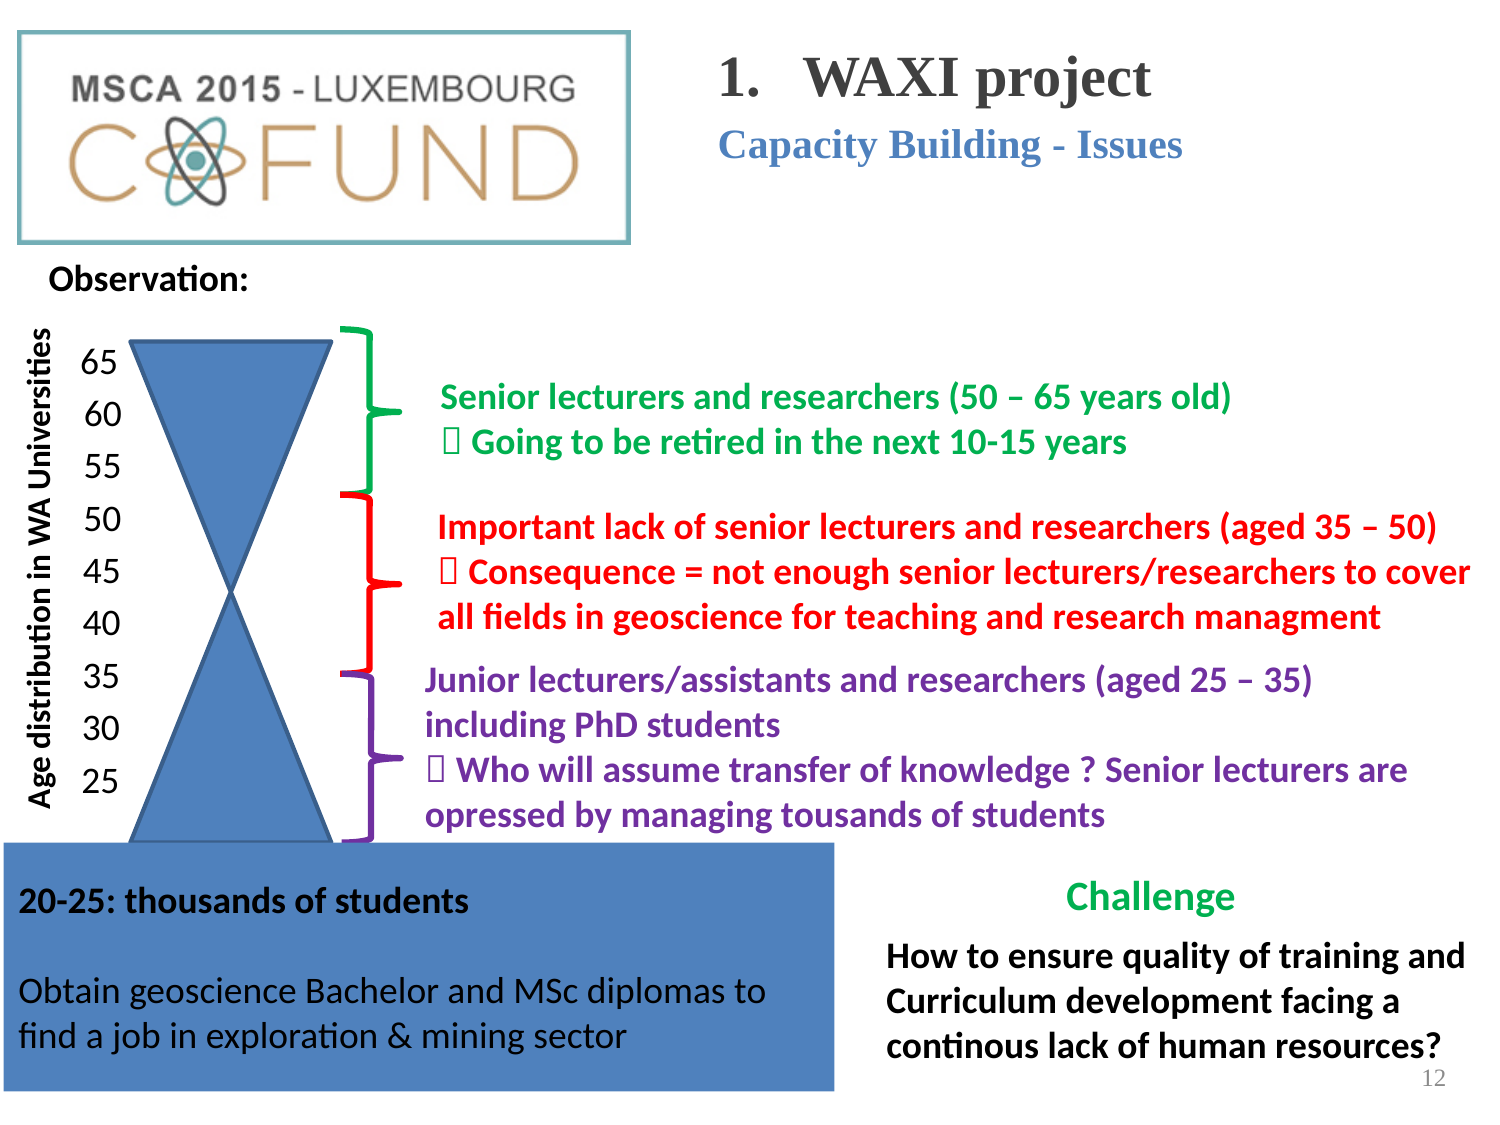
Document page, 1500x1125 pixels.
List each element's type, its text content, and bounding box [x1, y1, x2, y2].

text_box 65 [65, 329, 134, 389]
footer 12 [986, 1074, 1462, 1107]
subtitle [17, 278, 1462, 840]
text_box [129, 339, 334, 840]
text_box 35 [67, 643, 136, 704]
text_box 45 [68, 538, 136, 591]
text_box [1, 840, 837, 1094]
text_box 50 [68, 486, 137, 547]
picture [17, 30, 631, 246]
text_box [341, 673, 402, 840]
text_box 30 [67, 695, 135, 748]
text_box Observation: [33, 255, 265, 307]
text_box [340, 328, 400, 495]
text_box 20-25: thousands of students Obtain geoscience Bachelor and MSc diplomas to find a job in exploration & mining sector [3, 868, 835, 1064]
text_box Challenge [1051, 861, 1251, 927]
text_box 40 [67, 591, 136, 643]
subtitle [837, 843, 1462, 1000]
text_box Junior lecturers/assistants and researchers (aged 25 – 35) including PhD students  Who will assume transfer of knowledge ? Senior lecturers are opressed by managing tousands of students [410, 648, 1489, 843]
text_box [340, 493, 400, 675]
text_box 55 [68, 433, 137, 486]
text_box WAXI project Capacity Building - Issues [702, 30, 1483, 245]
text_box How to ensure quality of training and Curriculum development facing a continous lack of human resources? [871, 923, 1493, 1074]
text_box 25 [66, 748, 135, 808]
text_box Senior lecturers and researchers (50 – 65 years old)  Going to be retired in the next 10-15 years [425, 364, 1249, 470]
text_box 60 [69, 381, 137, 433]
text_box Important lack of senior lecturers and researchers (aged 35 – 50)  Consequence = not enough senior lecturers/researchers to cover all fields in geoscience for teaching and research managment [422, 494, 1500, 645]
text_box Age distribution in WA Universities [9, 313, 65, 824]
